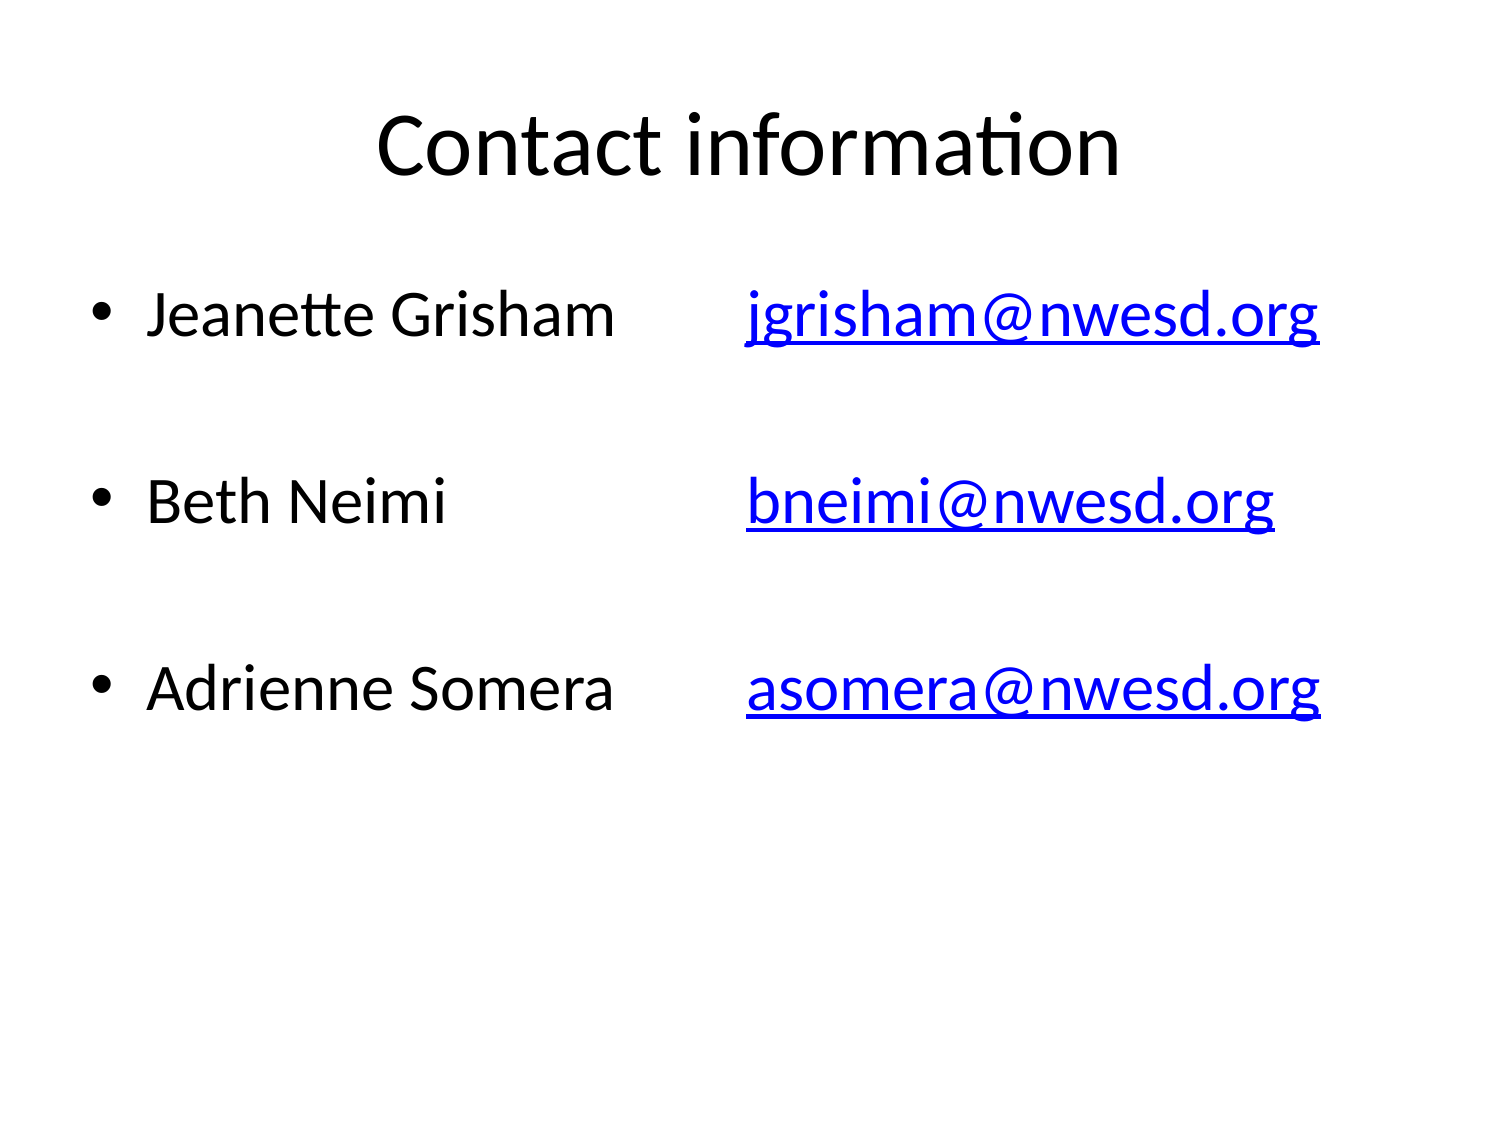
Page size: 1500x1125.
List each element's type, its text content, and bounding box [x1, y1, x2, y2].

list Jeanette Grisham jgrisham@nwesd.org Beth Neimi bneimi@nwesd.org Adrienne Somera asomera@nwesd.org [75, 262, 1425, 1005]
title Contact information [75, 45, 1425, 233]
